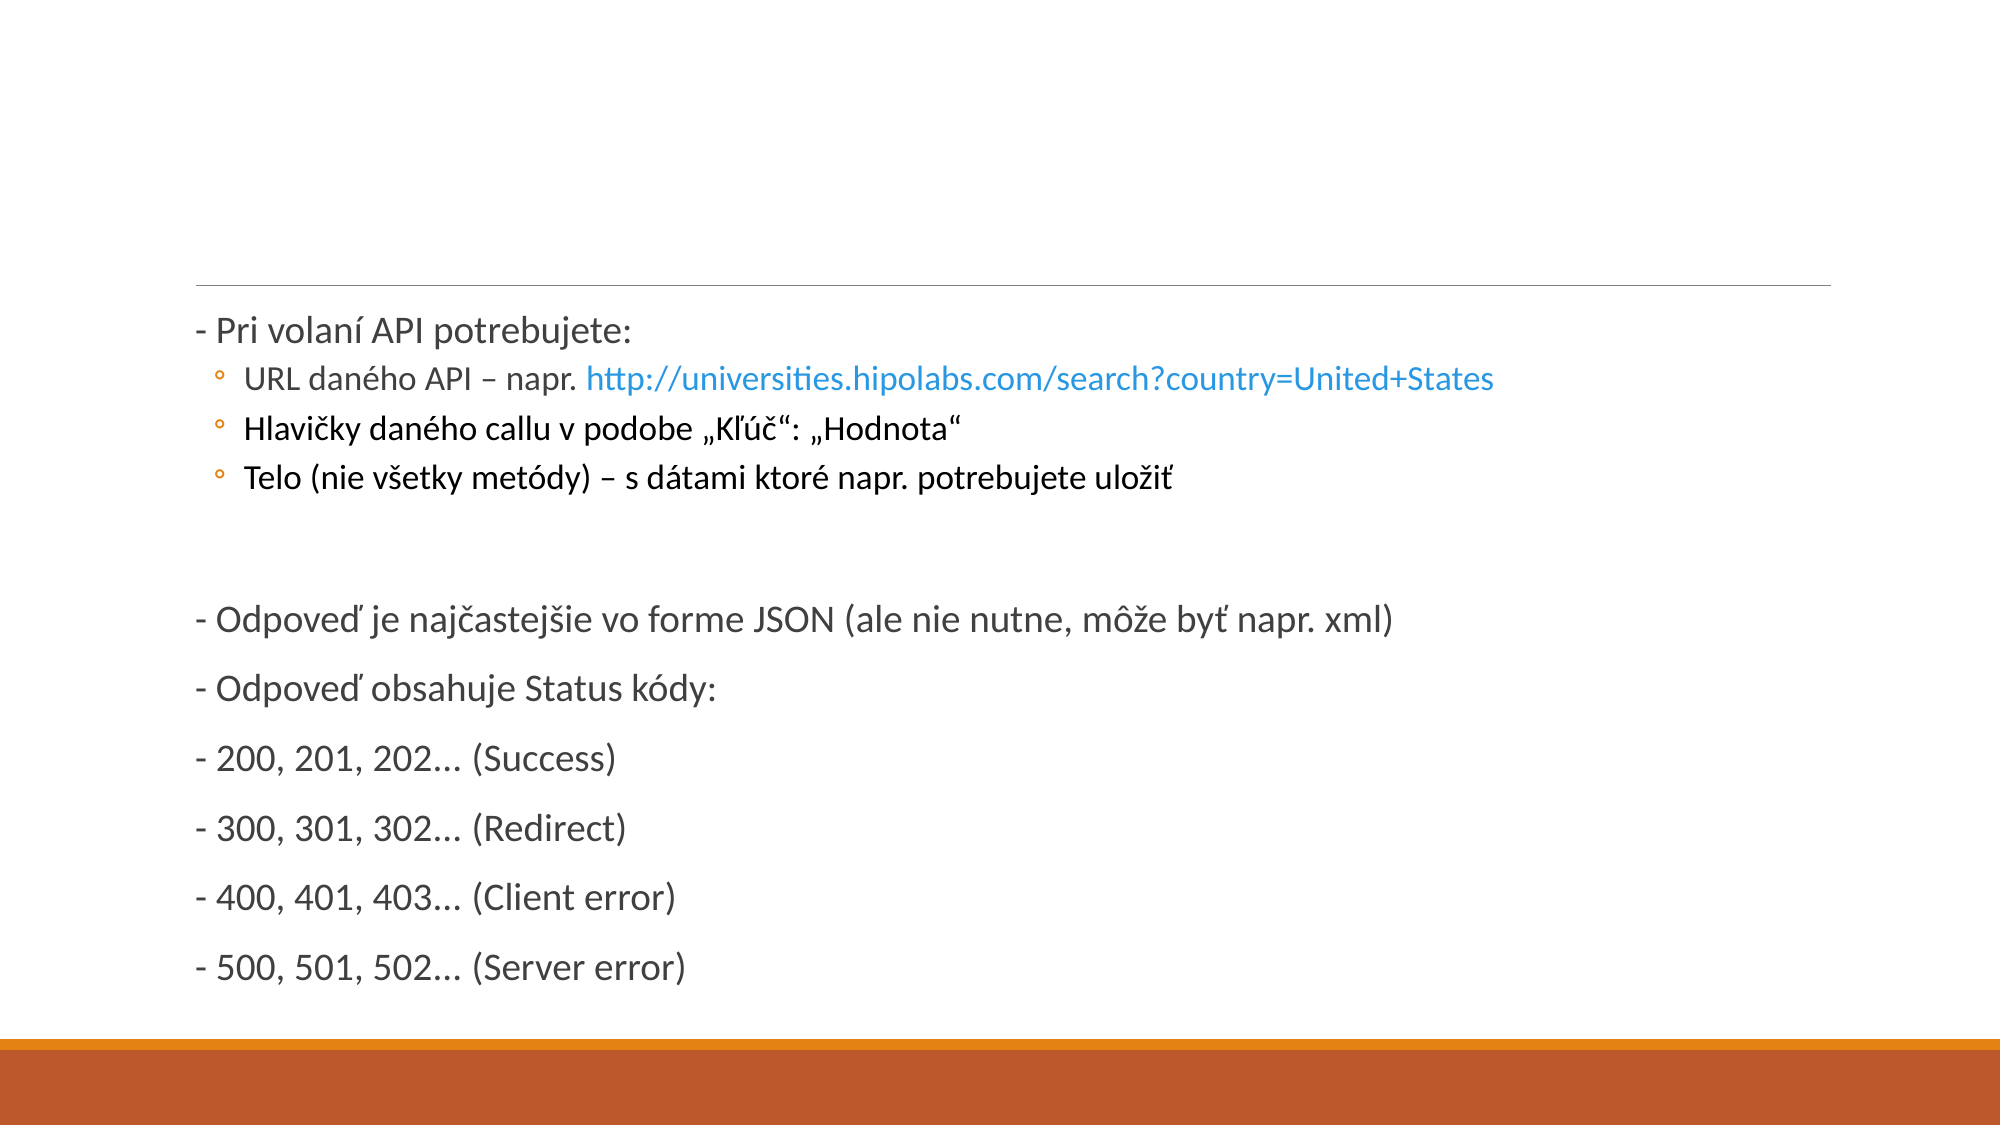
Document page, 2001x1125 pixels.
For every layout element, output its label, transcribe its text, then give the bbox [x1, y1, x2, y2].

list - Pri volaní API potrebujete: URL daného API – napr. http://universities.hipolabs.com/search?country=United+States Hlavičky daného callu v podobe „Kľúč“: „Hodnota“ Telo (nie všetky metódy) – s dátami ktoré napr. potrebujete uložiť - Odpoveď je najčastejšie vo forme JSON (ale nie nutne, môže byť napr. xml) - Odpoveď obsahuje Status kódy: - 200, 201, 202... (Success) - 300, 301, 302... (Redirect) - 400, 401, 403... (Client error) - 500, 501, 502... (Server error) [180, 302, 1830, 999]
